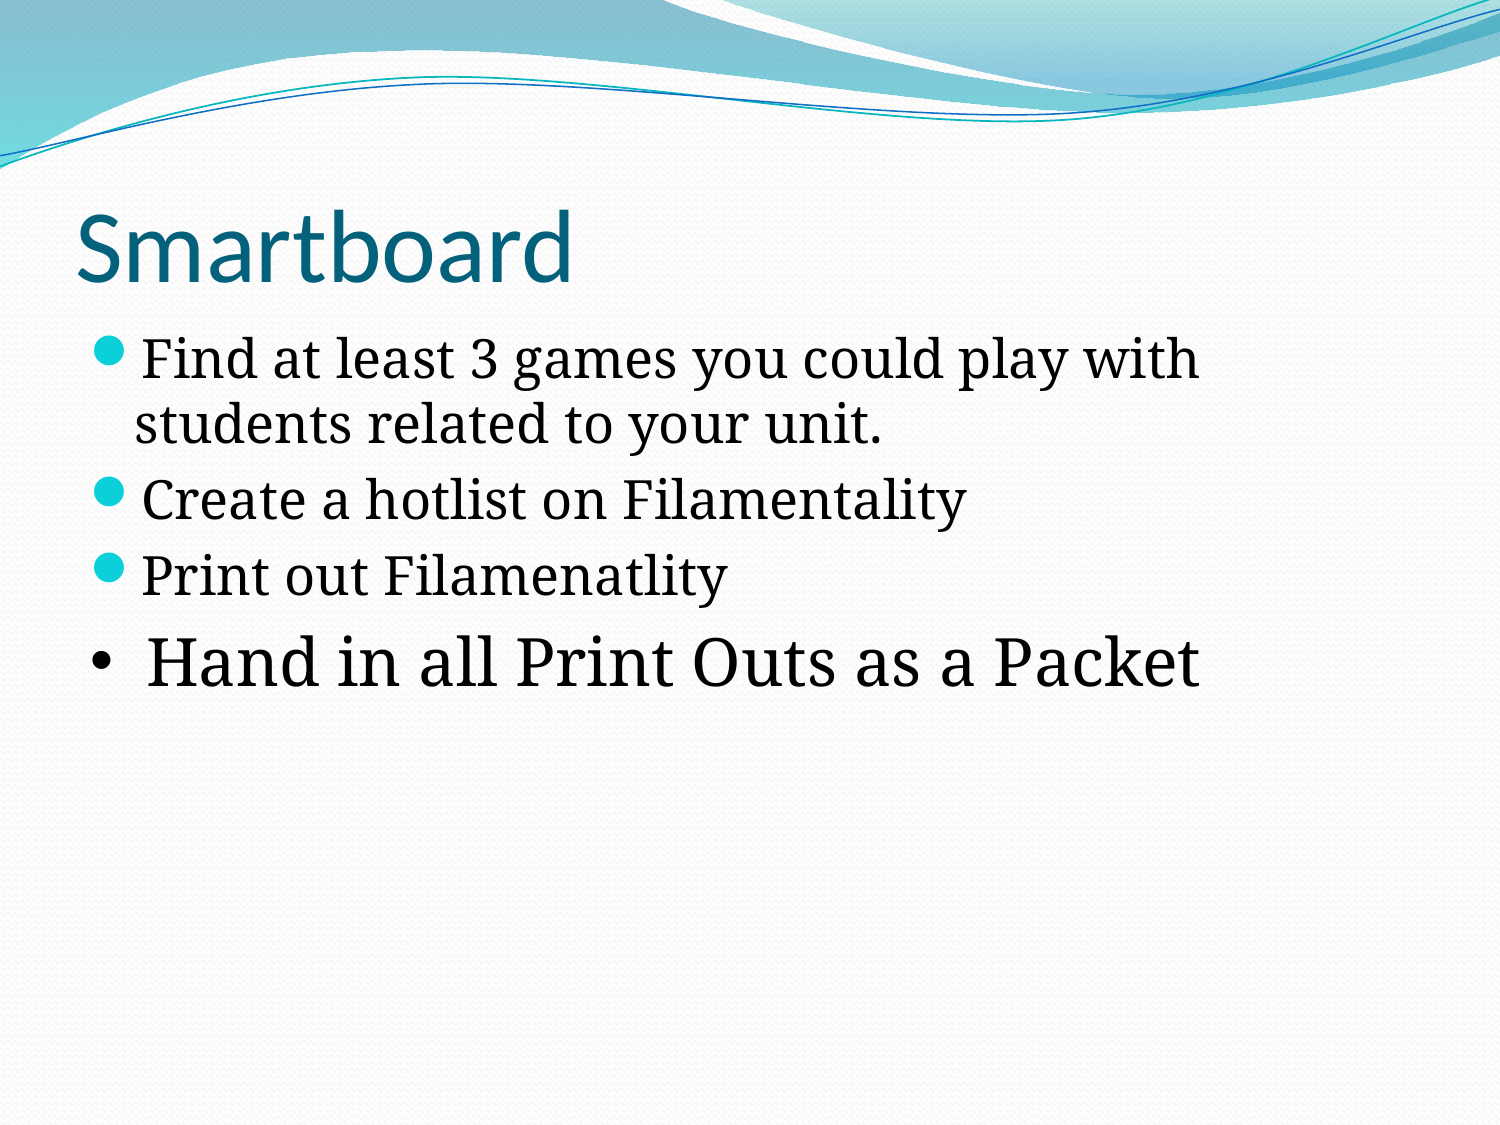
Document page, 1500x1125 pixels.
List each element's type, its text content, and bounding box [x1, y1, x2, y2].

list Find at least 3 games you could play with students related to your unit. Create a hotlist on Filamentality Print out Filamenatlity Hand in all Print Outs as a Packet [75, 317, 1425, 1038]
title Smartboard [75, 115, 1425, 303]
